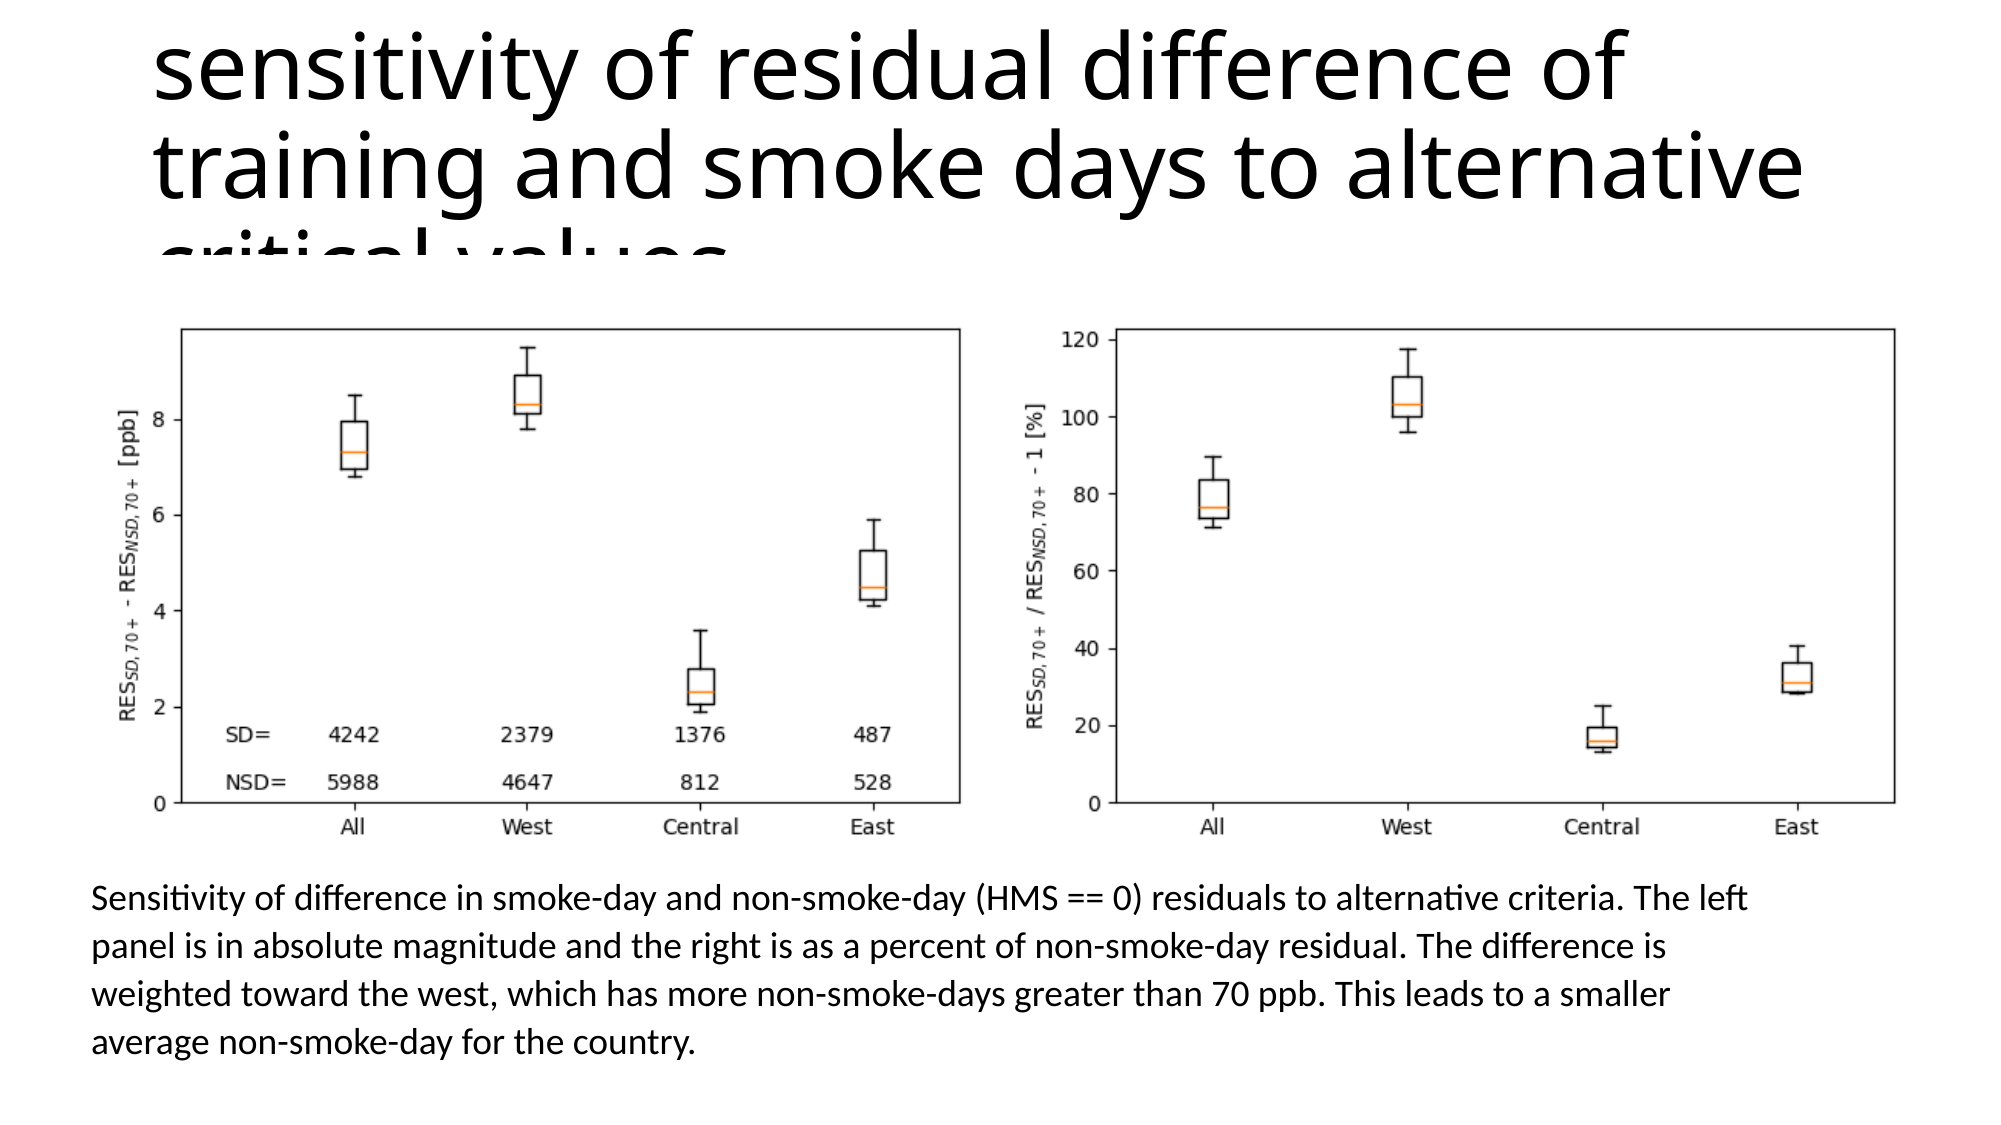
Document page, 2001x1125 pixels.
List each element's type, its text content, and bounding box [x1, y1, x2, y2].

text_box Sensitivity of difference in smoke-day and non-smoke-day (HMS == 0) residuals to alternative criteria. The left panel is in absolute magnitude and the right is as a percent of non-smoke-day residual. The difference is weighted toward the west, which has more non-smoke-days greater than 70 ppb. This leads to a smaller average non-smoke-day for the country. [76, 862, 1798, 1070]
picture [89, 255, 1931, 870]
title sensitivity of residual difference of training and smoke days to alternative critical values [137, 59, 1863, 255]
